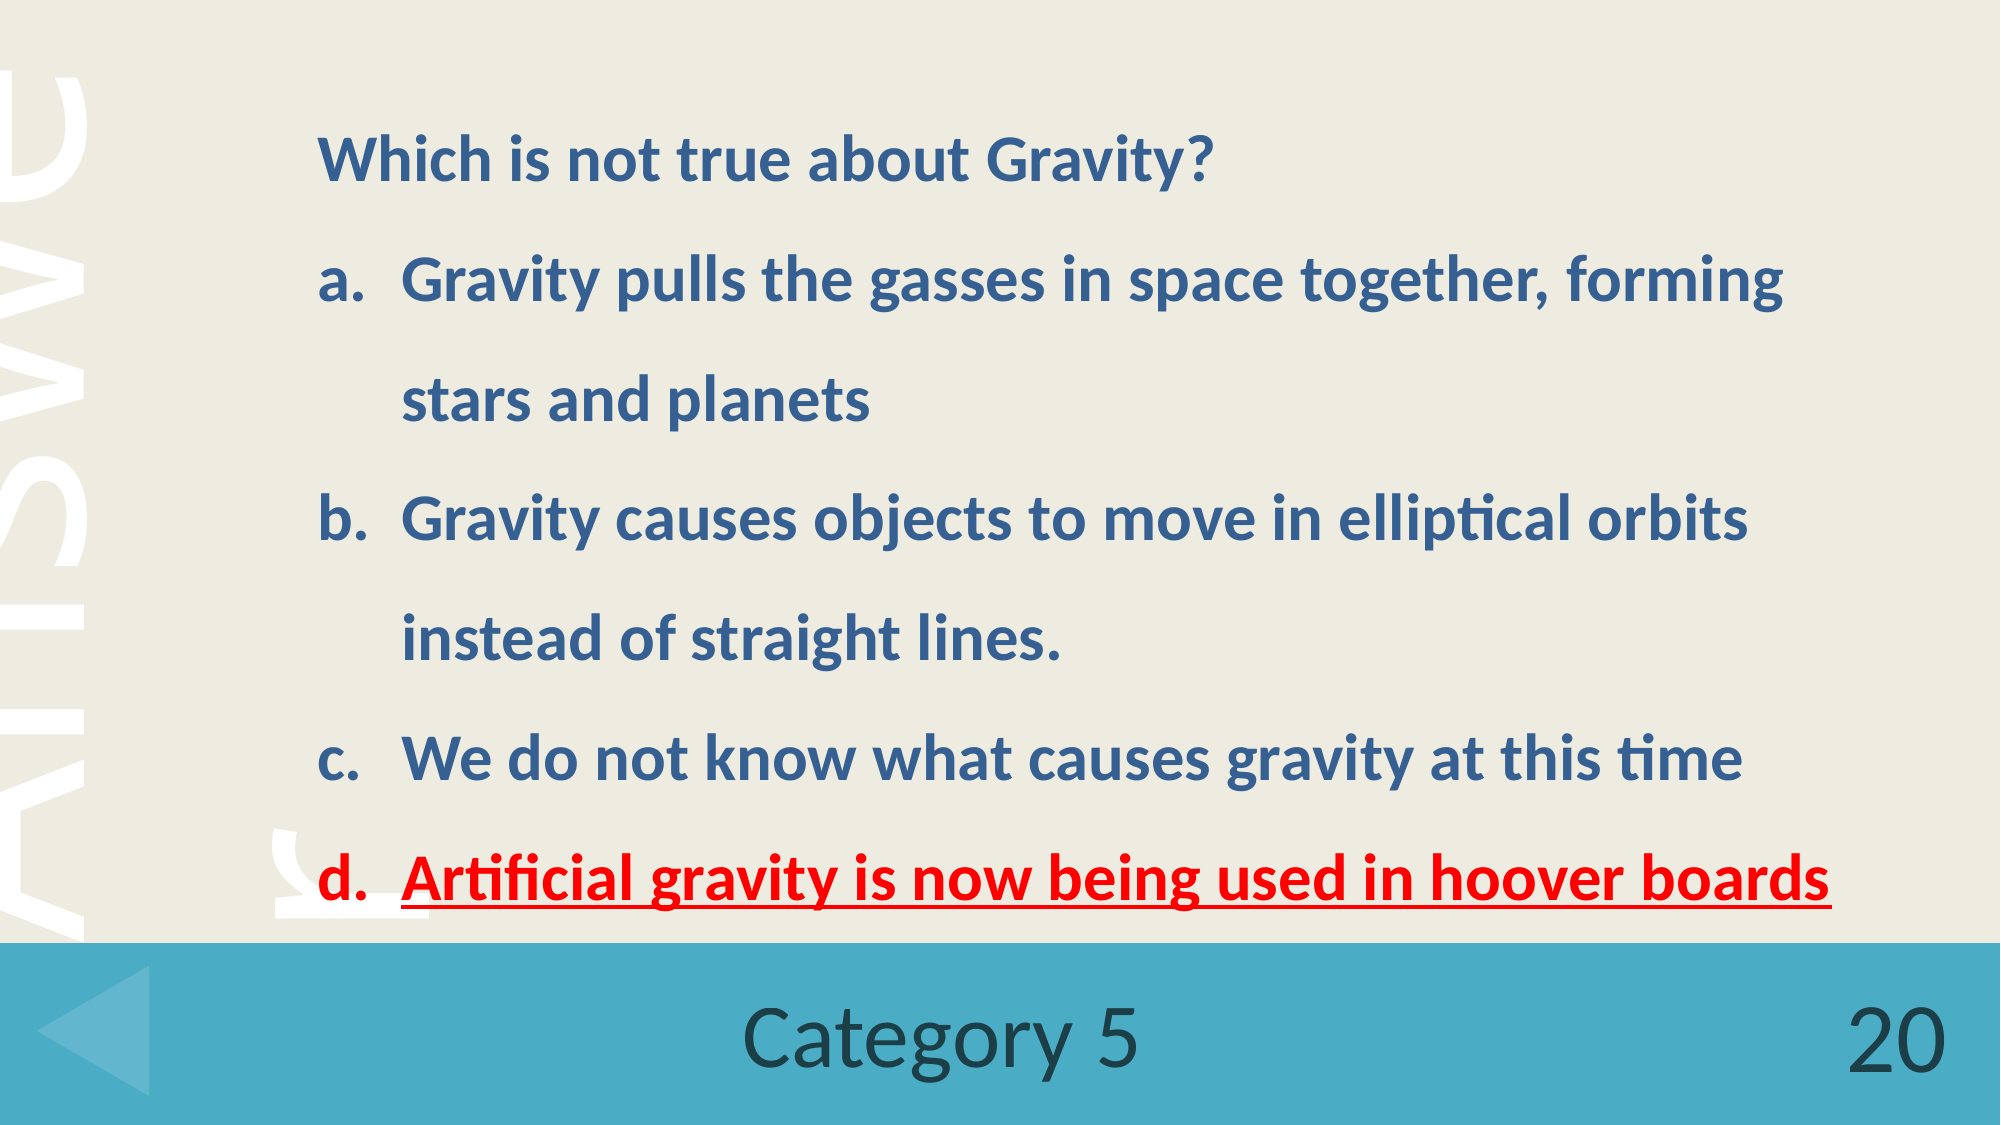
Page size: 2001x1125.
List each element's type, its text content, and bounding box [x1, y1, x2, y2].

list Which is not true about Gravity? Gravity pulls the gasses in space together, forming stars and planets Gravity causes objects to move in elliptical orbits instead of straight lines. We do not know what causes gravity at this time Artificial gravity is now being used in hoover boards [302, 142, 1862, 847]
list 20 [1843, 967, 1963, 1097]
title Category 5 [42, 937, 1843, 1125]
